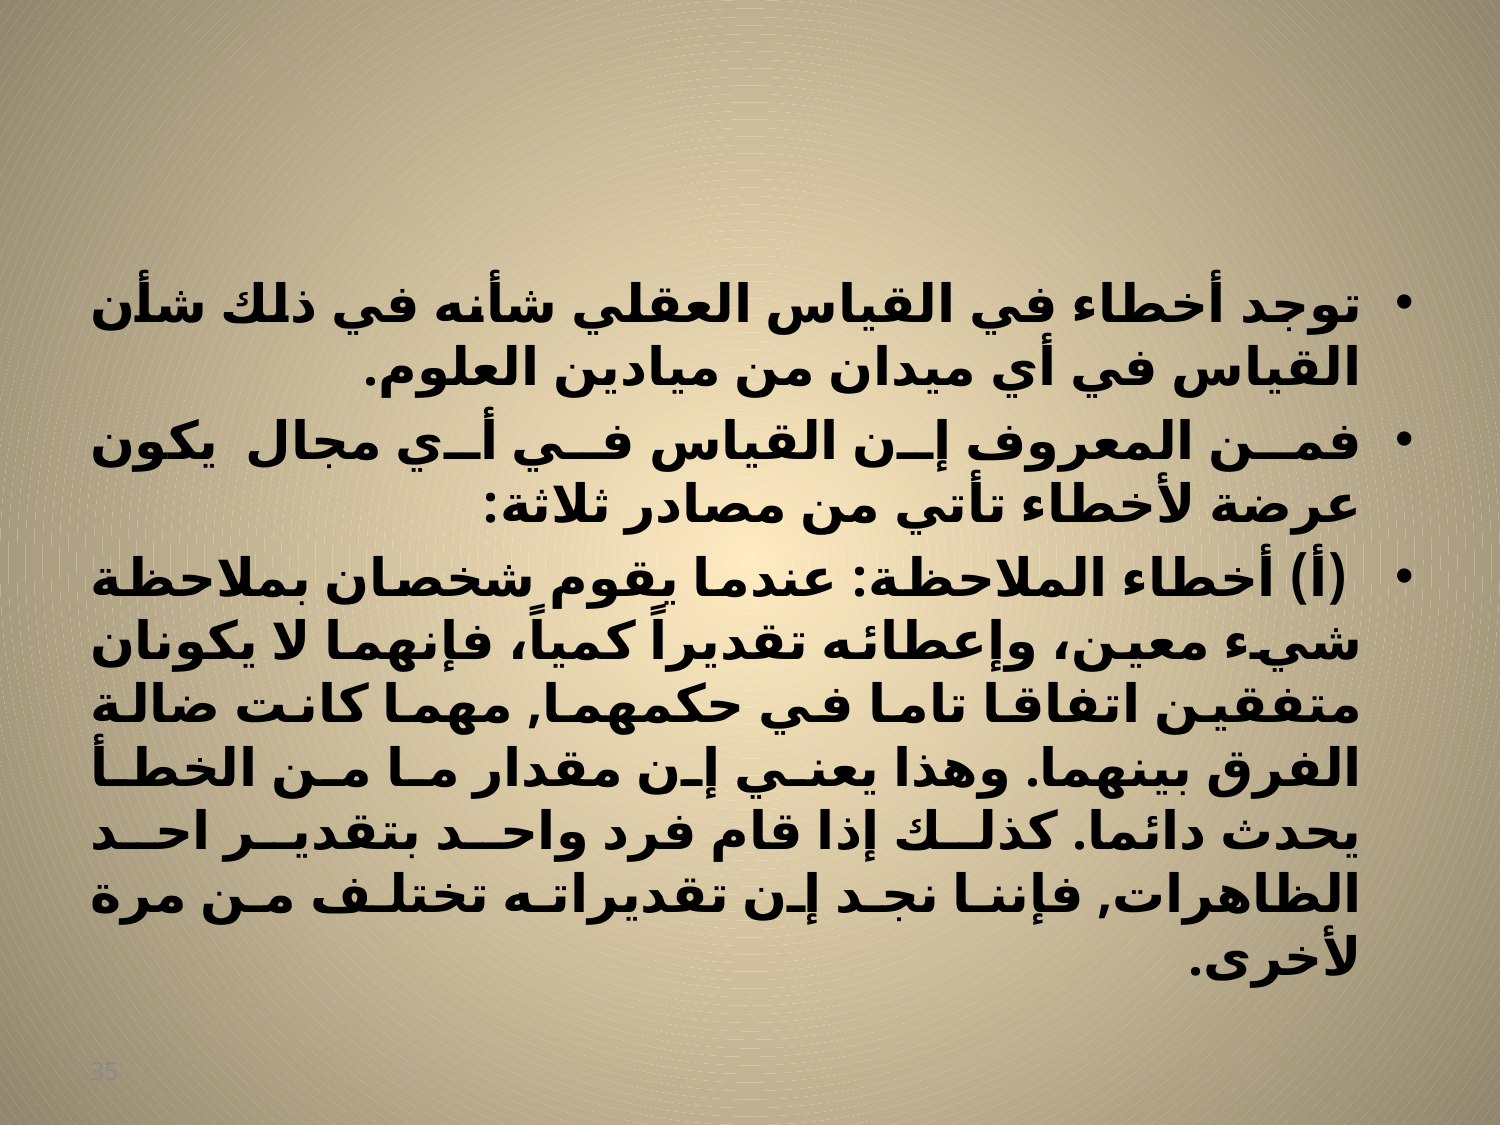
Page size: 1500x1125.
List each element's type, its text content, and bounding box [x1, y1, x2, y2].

slide_number 35 [75, 1042, 425, 1103]
list توجد أخطاء في القياس العقلي شأنه في ذلك شأن القياس في أي ميدان من ميادين العلوم. فمن المعروف إن القياس في أي مجال يكون عرضة لأخطاء تأتي من مصادر ثلاثة: (أ) أخطاء الملاحظة: عندما يقوم شخصان بملاحظة شيء معين، وإعطائه تقديراً كمياً، فإنهما لا يكونان متفقين اتفاقا تاما في حكمهما, مهما كانت ضالة الفرق بينهما. وهذا يعني إن مقدار ما من الخطأ يحدث دائما. كذلك إذا قام فرد واحد بتقدير احد الظاهرات, فإننا نجد إن تقديراته تختلف من مرة لأخرى. [75, 262, 1425, 1005]
